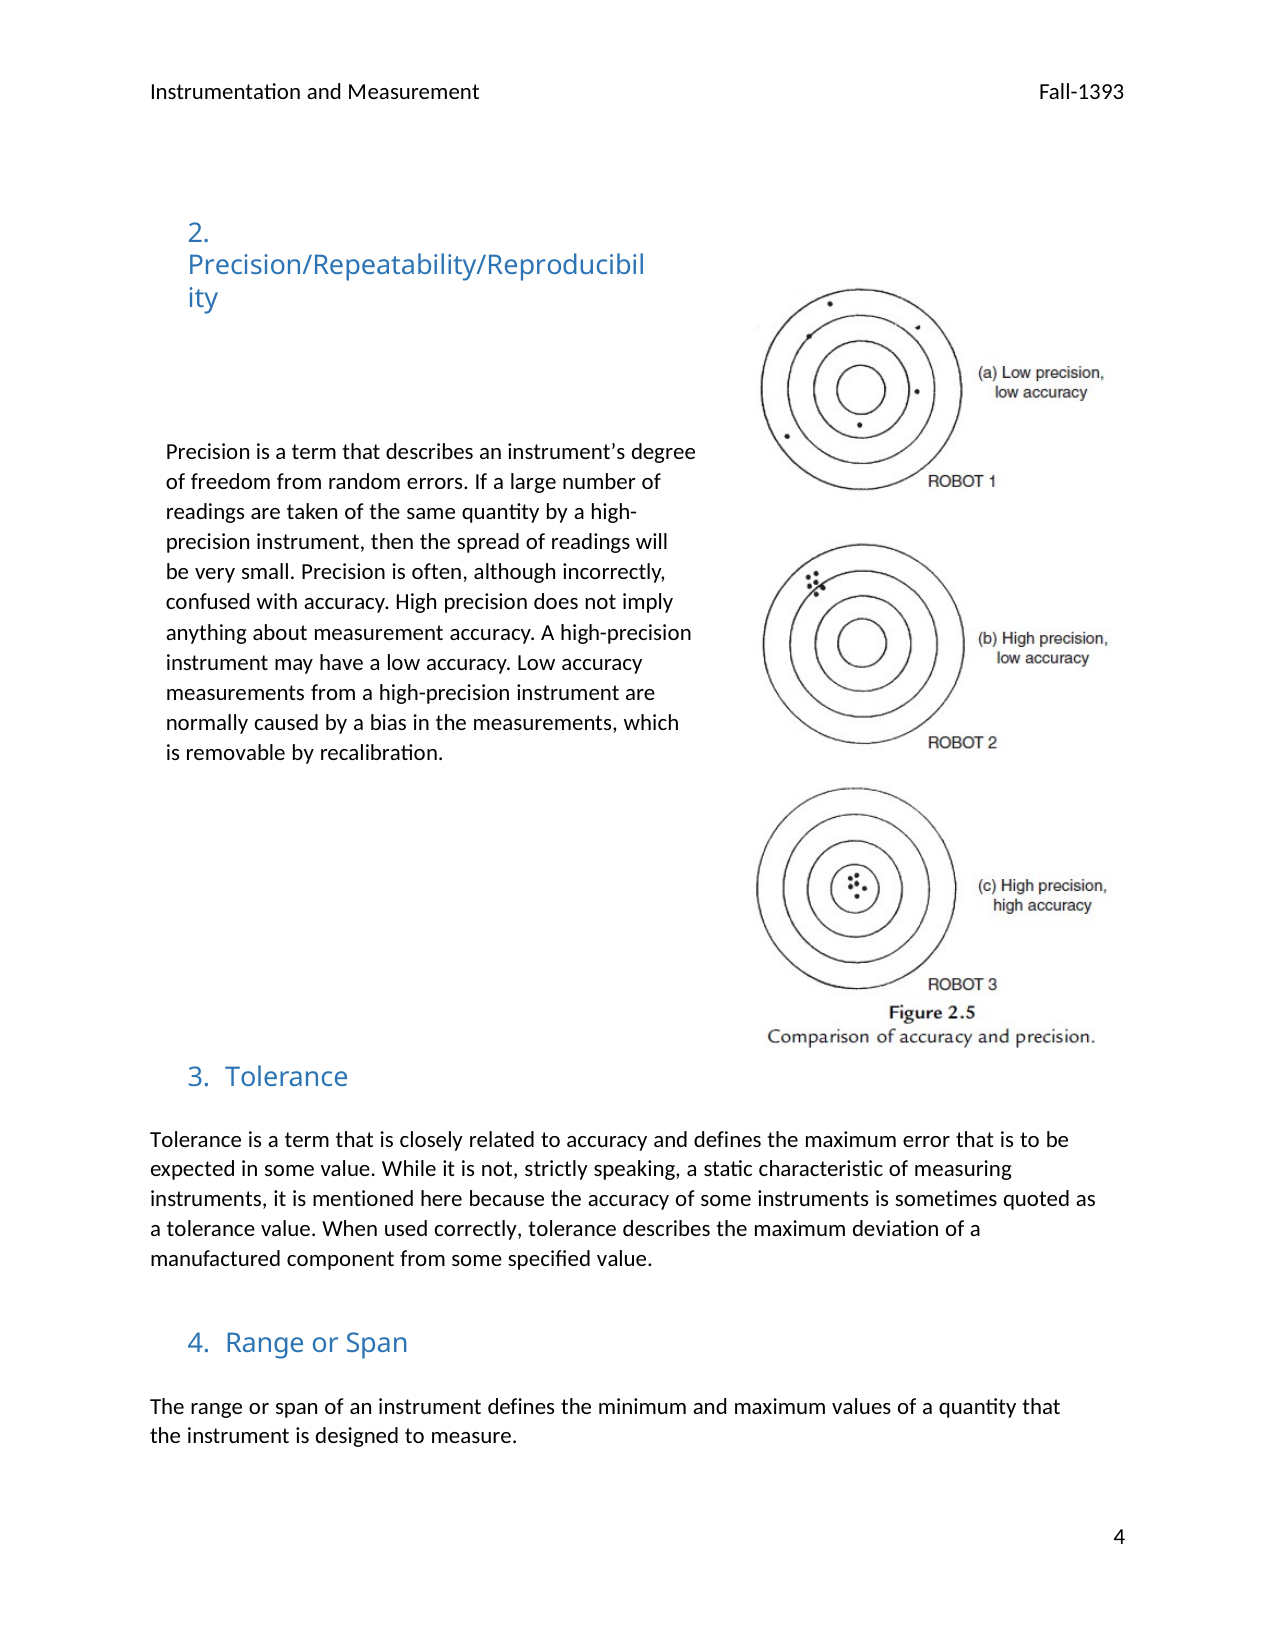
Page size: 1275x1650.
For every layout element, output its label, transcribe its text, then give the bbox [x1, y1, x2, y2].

text_box Tolerance Tolerance is a term that is closely related to accuracy and defines the maximum error that is to be expected in some value. While it is not, strictly speaking, a static characteristic of measuring instruments, it is mentioned here because the accuracy of some instruments is sometimes quoted as a tolerance value. When used correctly, tolerance describes the maximum deviation of a manufactured component from some specified value. Range or Span The range or span of an instrument defines the minimum and maximum values of a quantity that the instrument is designed to measure. [147, 1058, 1107, 1449]
text_box 2. Precision/Repeatability/Reproducibility [185, 215, 652, 313]
text_box Precision is a term that describes an instrument’s degree of freedom from random errors. If a large number of readings are taken of the same quantity by a high- precision instrument, then the spread of readings will be very small. Precision is often, although incorrectly, confused with accuracy. High precision does not imply anything about measurement accuracy. A high-precision instrument may have a low accuracy. Low accuracy measurements from a high-precision instrument are normally caused by a bias in the measurements, which is removable by recalibration. [163, 433, 697, 766]
text_box Fall-1393 [1037, 77, 1127, 105]
slide_number 4 [1097, 1521, 1130, 1650]
text_box Instrumentation and Measurement [147, 77, 482, 105]
text_box [728, 280, 1122, 1049]
